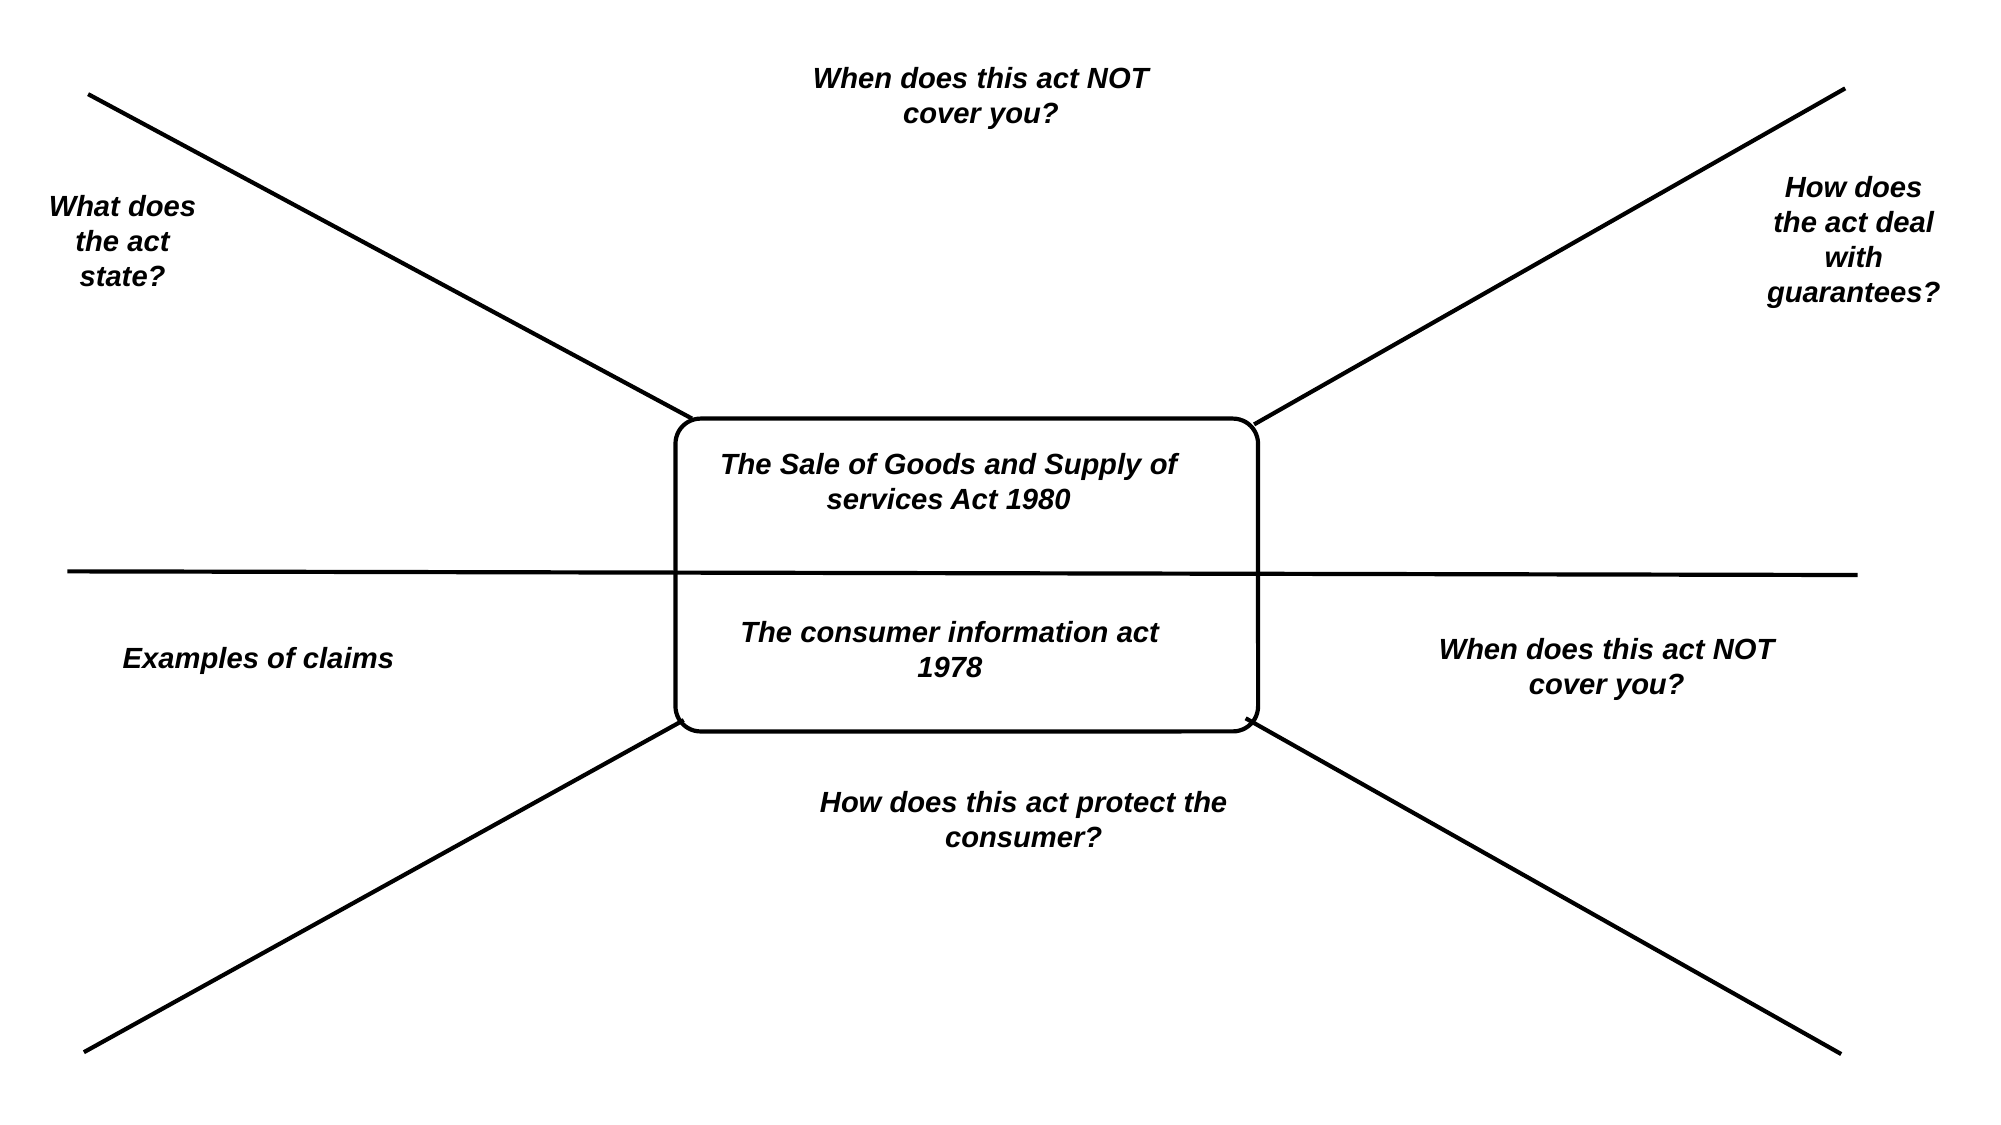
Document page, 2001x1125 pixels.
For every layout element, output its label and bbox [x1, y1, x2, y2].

text_box [18, 52, 1963, 1074]
